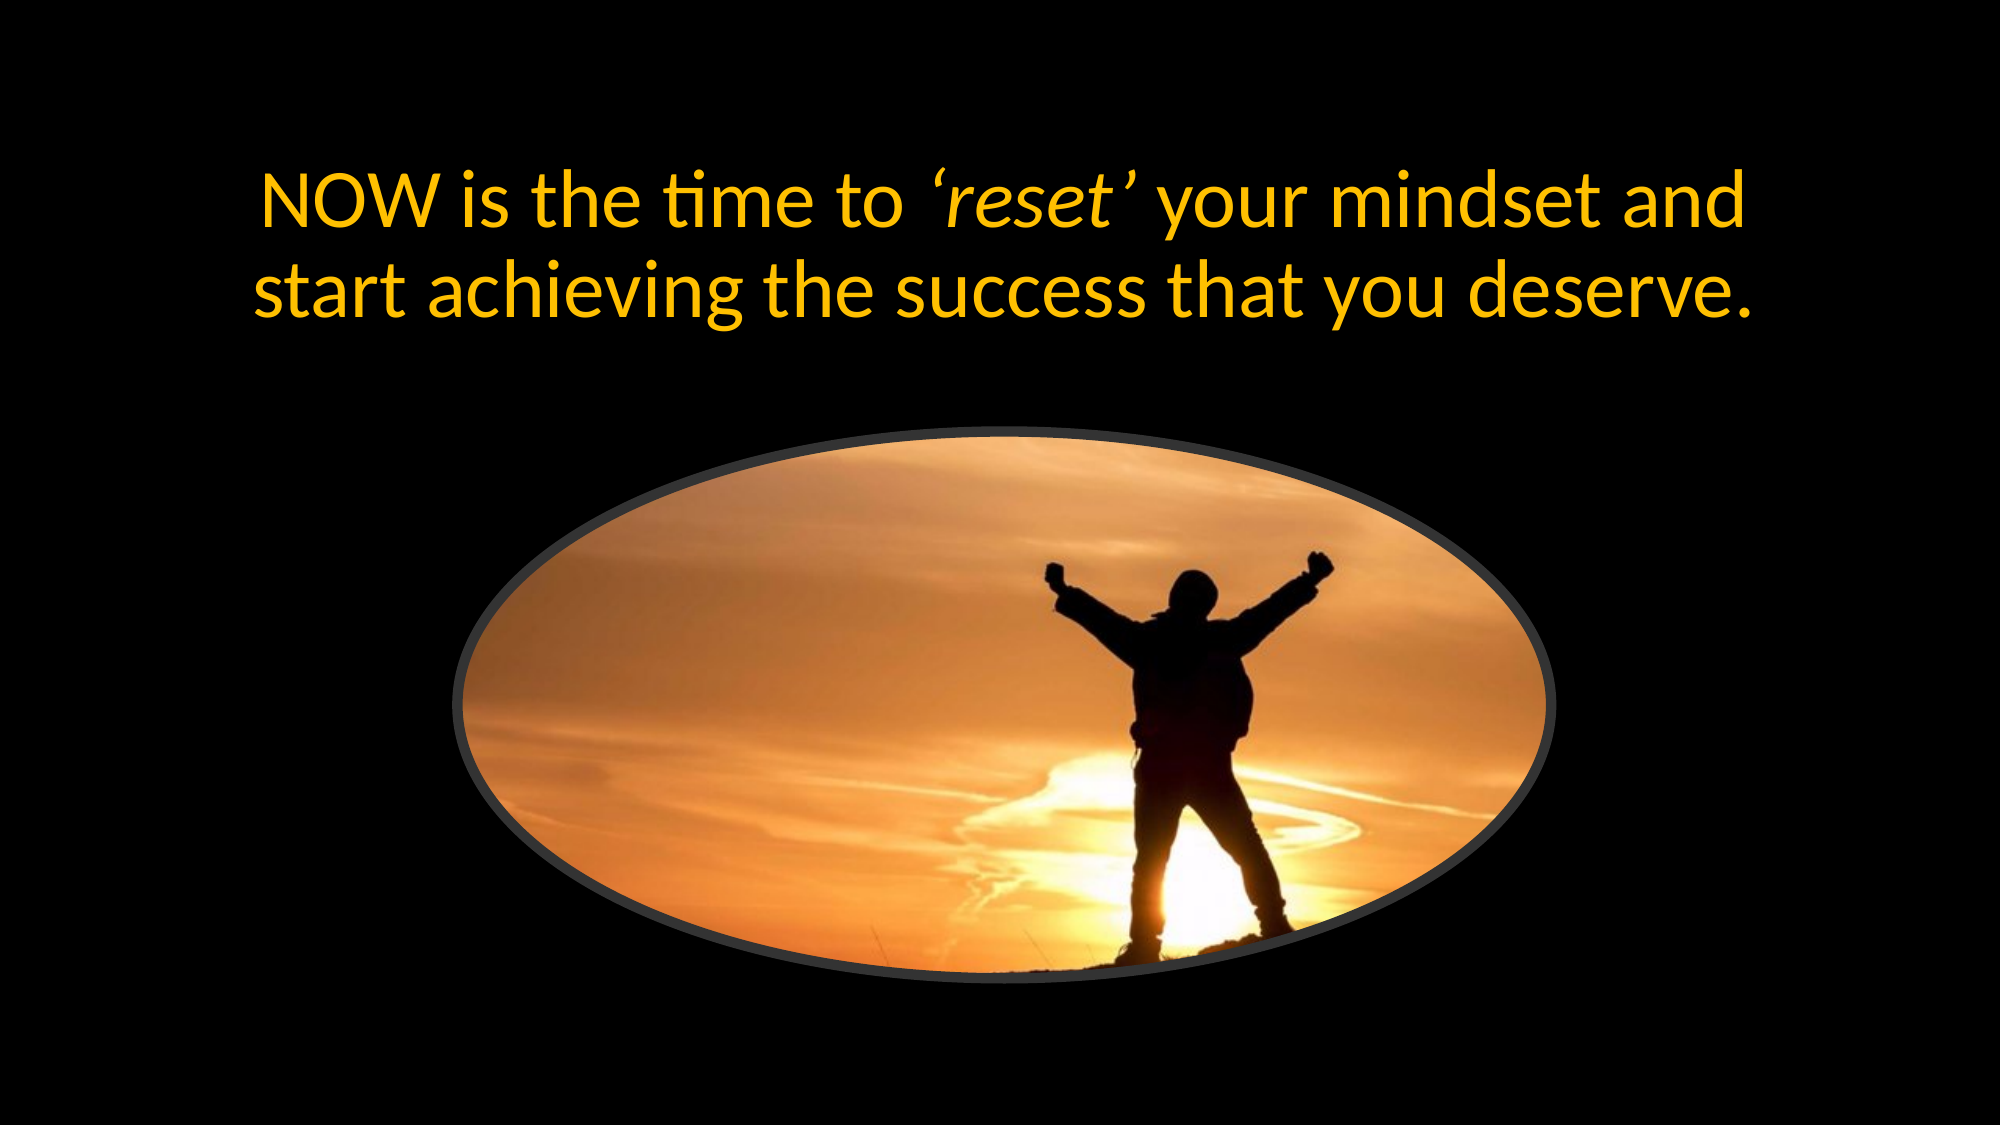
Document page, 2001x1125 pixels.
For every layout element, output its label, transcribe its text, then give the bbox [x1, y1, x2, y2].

picture [457, 431, 1552, 979]
list NOW is the time to ‘reset’ your mindset and start achieving the success that you deserve. [199, 147, 1810, 508]
